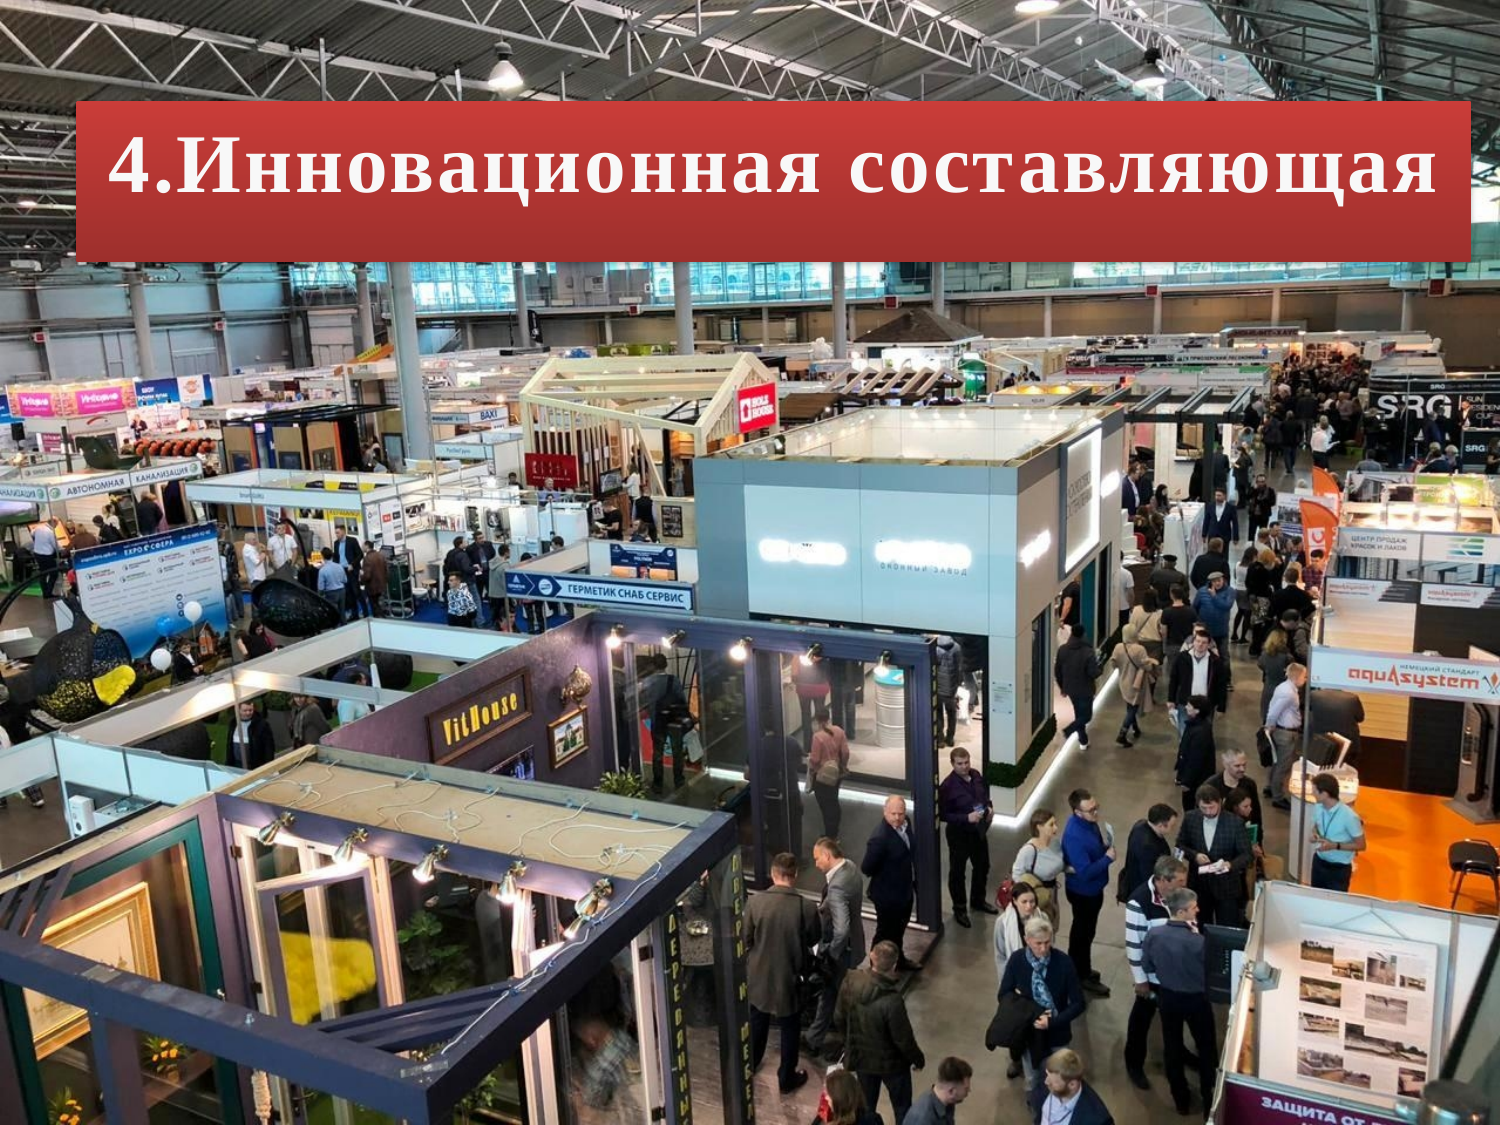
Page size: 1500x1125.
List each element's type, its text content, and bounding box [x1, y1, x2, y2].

picture [0, 0, 1500, 1125]
text_box 4.Инновационная составляющая [76, 101, 1471, 262]
